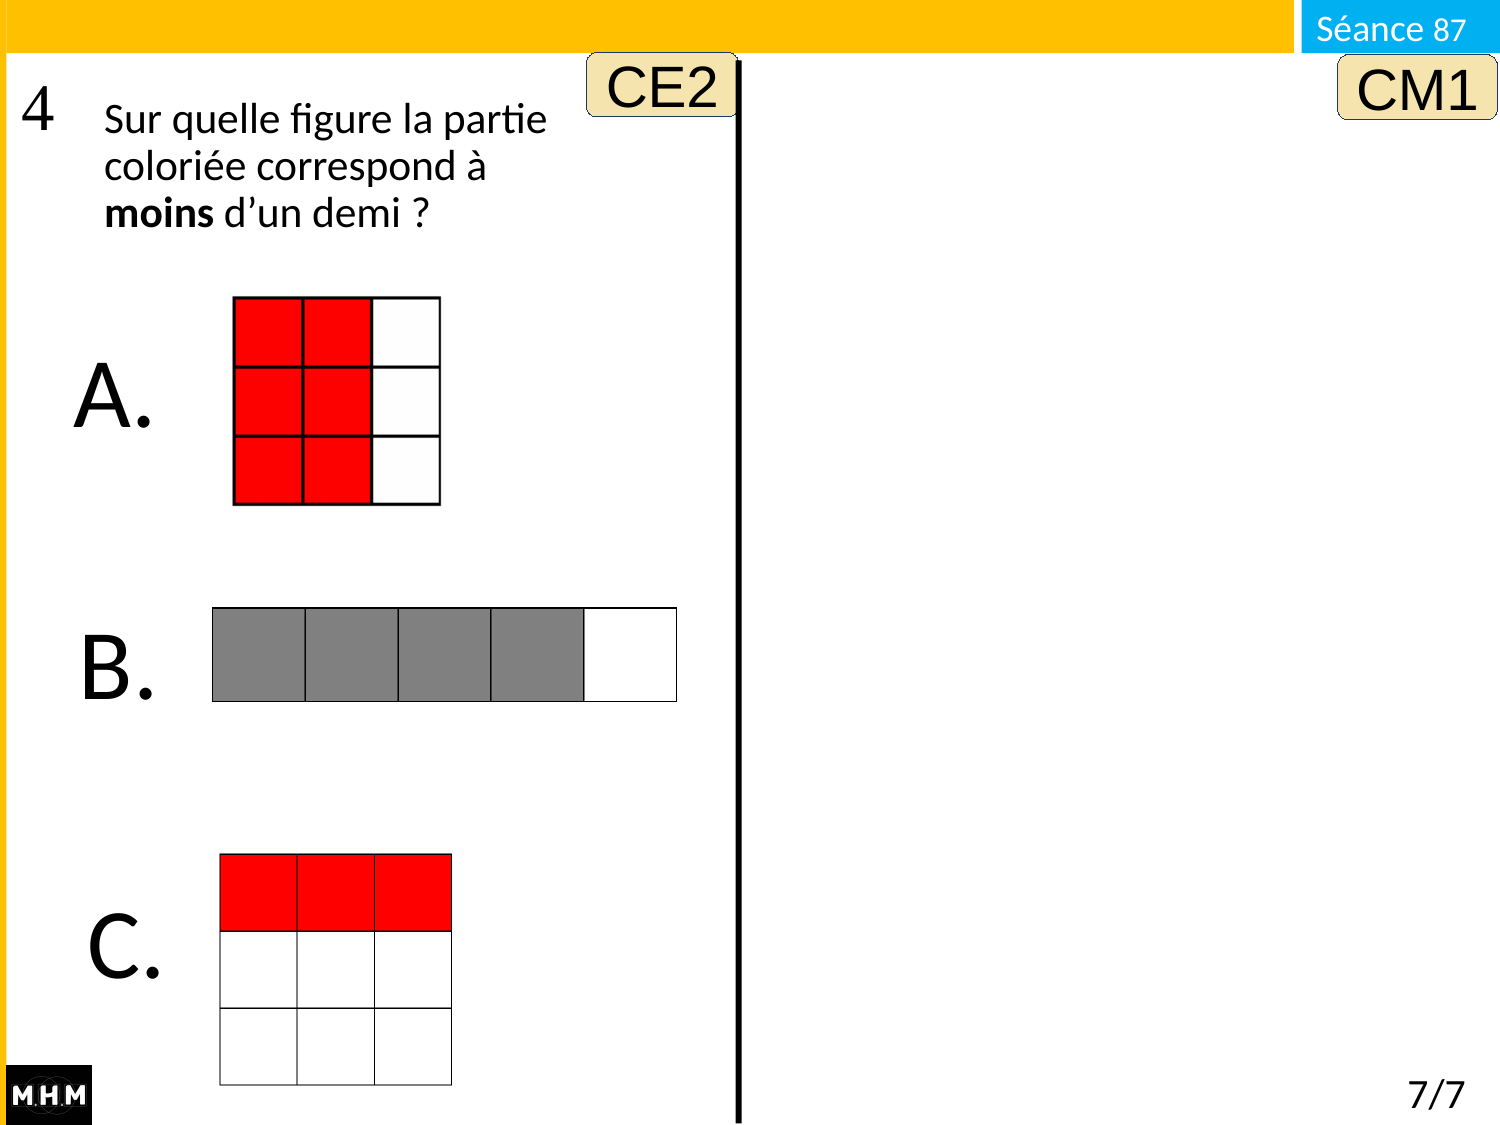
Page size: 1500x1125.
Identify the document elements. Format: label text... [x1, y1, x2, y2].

text_box 7/7 [1373, 1064, 1500, 1125]
picture [217, 850, 454, 1088]
picture [208, 604, 680, 705]
text_box CM1 [1337, 54, 1498, 120]
text_box C. [72, 871, 212, 1006]
text_box B. [64, 592, 214, 728]
picture [225, 290, 446, 514]
text_box CE2 [586, 52, 738, 117]
picture [6, 1065, 92, 1125]
text_box A. [59, 319, 209, 455]
title Sur quelle figure la partie coloriée correspond à moins d’un demi ? [89, 74, 587, 258]
